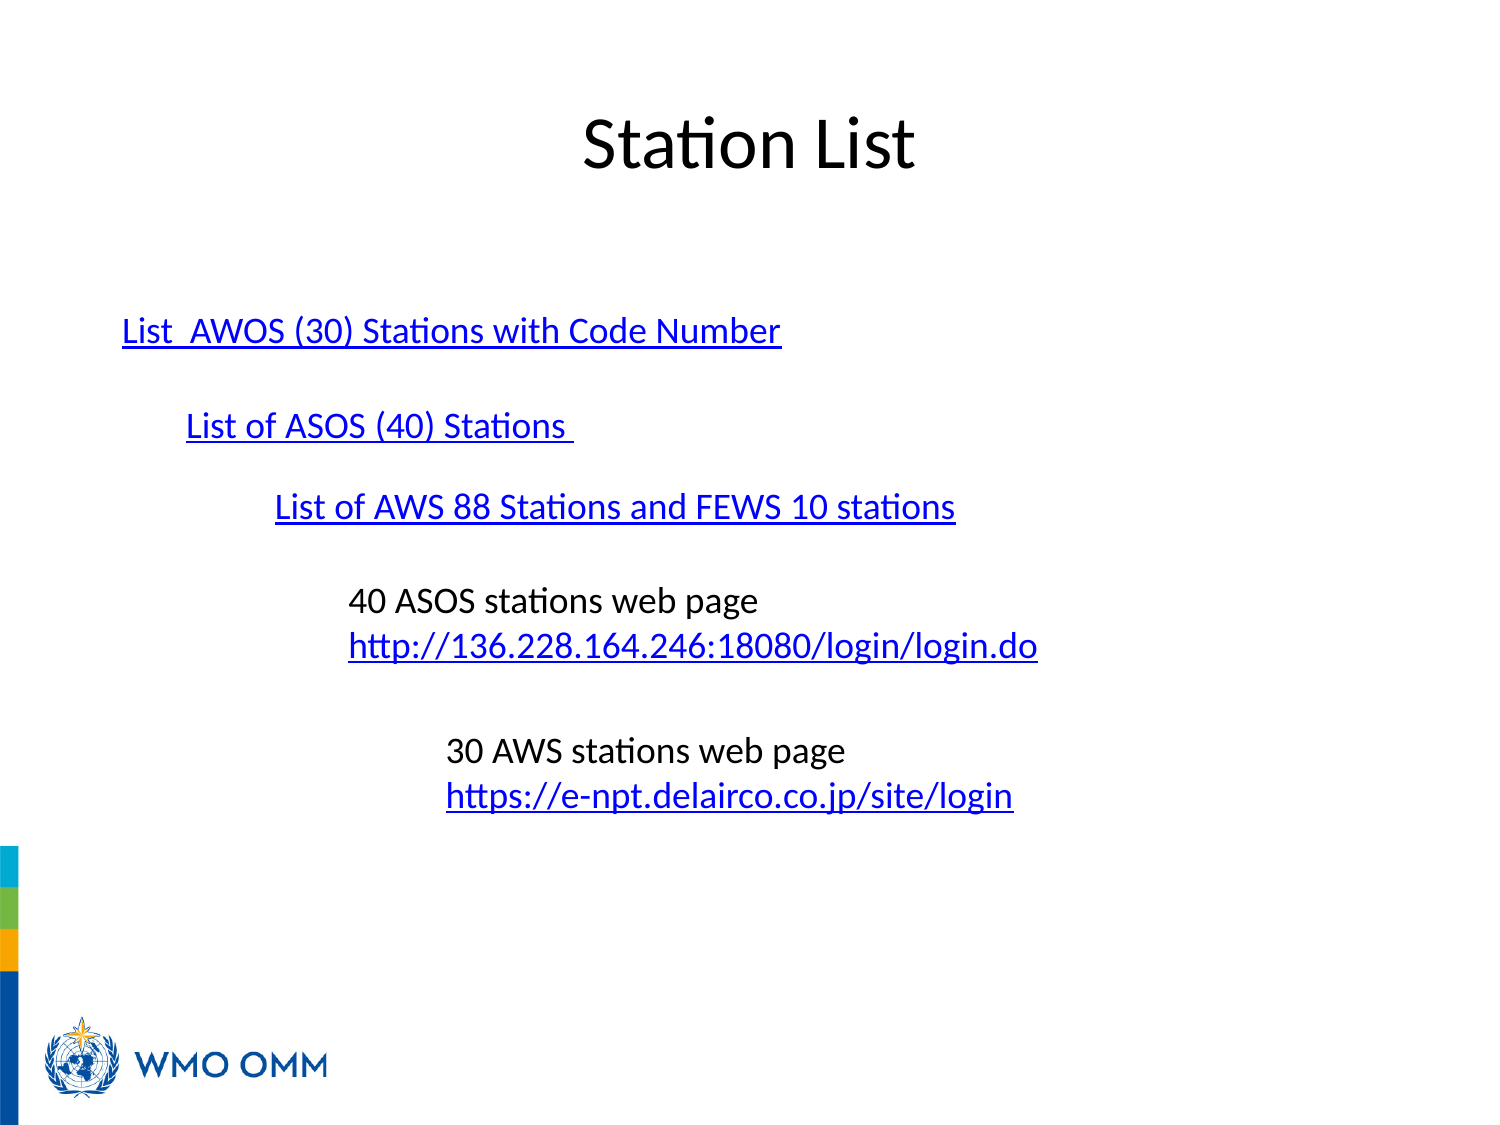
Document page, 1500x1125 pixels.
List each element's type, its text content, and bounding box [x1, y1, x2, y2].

title Station List [75, 45, 1425, 233]
text_box 30 AWS stations web page https://e-npt.delairco.co.jp/site/login [430, 718, 1029, 824]
picture [0, 845, 327, 1125]
text_box List of AWS 88 Stations and FEWS 10 stations [260, 474, 972, 535]
text_box List AWOS (30) Stations with Code Number [107, 298, 797, 359]
text_box 40 ASOS stations web page http://136.228.164.246:18080/login/login.do [333, 568, 1054, 674]
text_box List of ASOS (40) Stations [171, 393, 590, 454]
